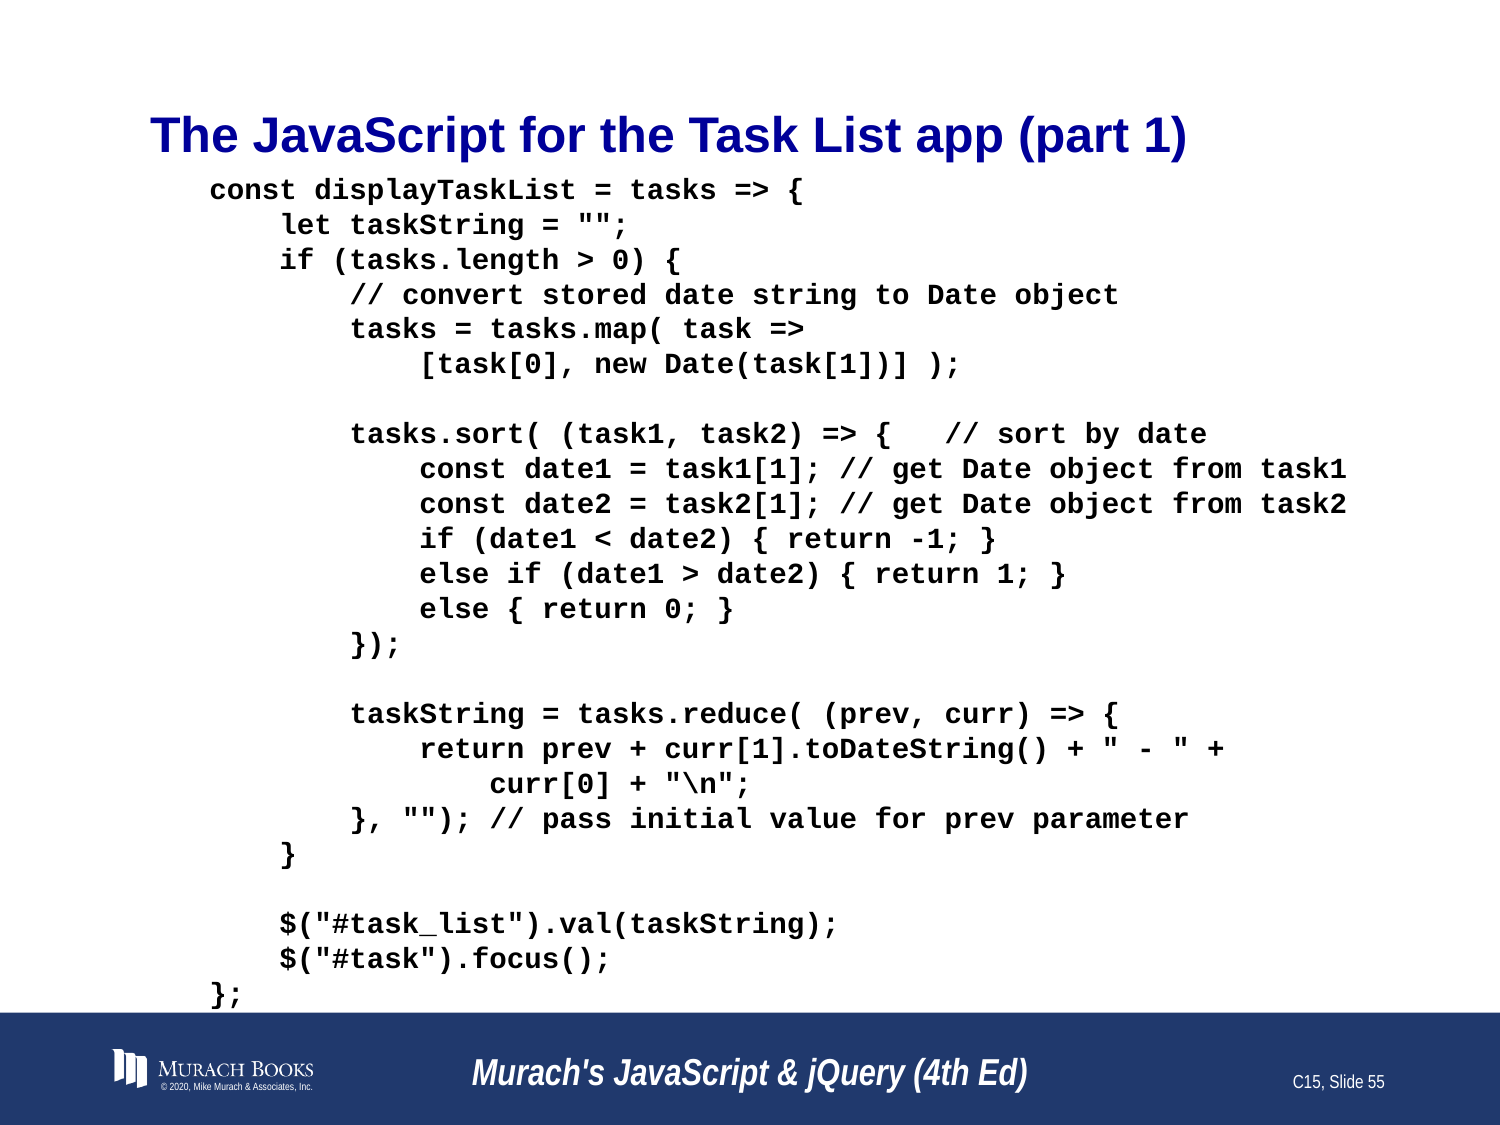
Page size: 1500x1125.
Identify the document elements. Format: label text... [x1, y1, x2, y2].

slide_number Murach's JavaScript & jQuery (4th Ed) [463, 1025, 1050, 1100]
list const displayTaskList = tasks => { let taskString = ""; if (tasks.length > 0) { // convert stored date string to Date object tasks = tasks.map( task => [task[0], new Date(task[1])] ); tasks.sort( (task1, task2) => { // sort by date const date1 = task1[1]; // get Date object from task1 const date2 = task2[1]; // get Date object from task2 if (date1 < date2) { return -1; } else if (date1 > date2) { return 1; } else { return 0; } }); taskString = tasks.reduce( (prev, curr) => { return prev + curr[1].toDateString() + " - " + curr[0] + "\n"; }, ""); // pass initial value for prev parameter } $("#task_list").val(taskString); $("#task").focus(); }; [137, 162, 1363, 963]
title The JavaScript for the Task List app (part 1) [150, 102, 1350, 162]
slide_number C15, Slide 55 [1087, 1025, 1400, 1100]
footer © 2020, Mike Murach & Associates, Inc. [12, 1025, 463, 1100]
